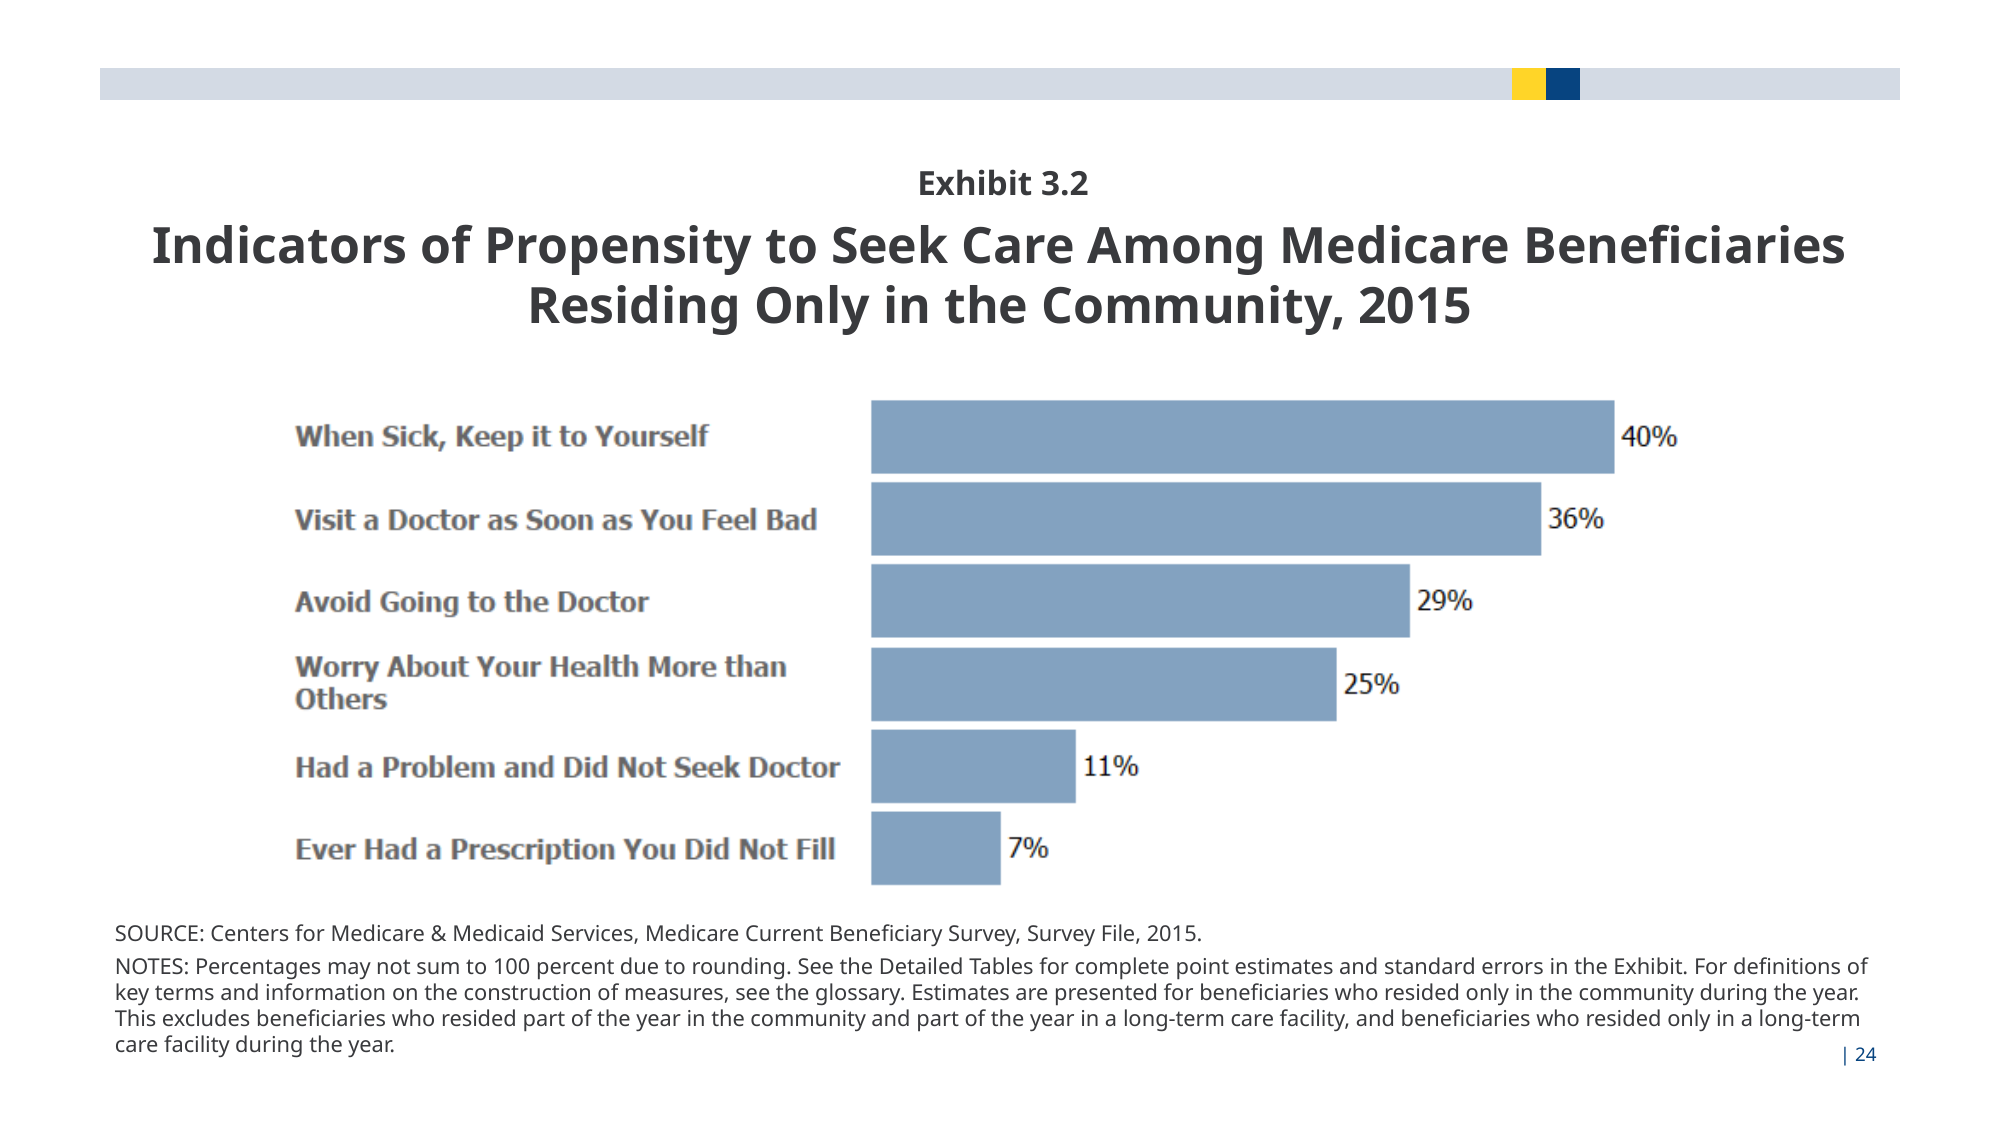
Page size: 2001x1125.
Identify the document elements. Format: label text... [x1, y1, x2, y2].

picture [275, 387, 1725, 899]
list Indicators of Propensity to Seek Care Among Medicare Beneficiaries Residing Only in the Community, 2015 [99, 213, 1900, 300]
title Exhibit 3.2 [99, 154, 1900, 213]
list SOURCE: Centers for Medicare & Medicaid Services, Medicare Current Beneficiary Survey, Survey File, 2015. NOTES: Percentages may not sum to 100 percent due to rounding. See the Detailed Tables for complete point estimates and standard errors in the Exhibit. For definitions of key terms and information on the construction of measures, see the glossary. Estimates are presented for beneficiaries who resided only in the community during the year. This excludes beneficiaries who resided part of the year in the community and part of the year in a long-term care facility, and beneficiaries who resided only in a long-term care facility during the year. [99, 912, 1900, 972]
